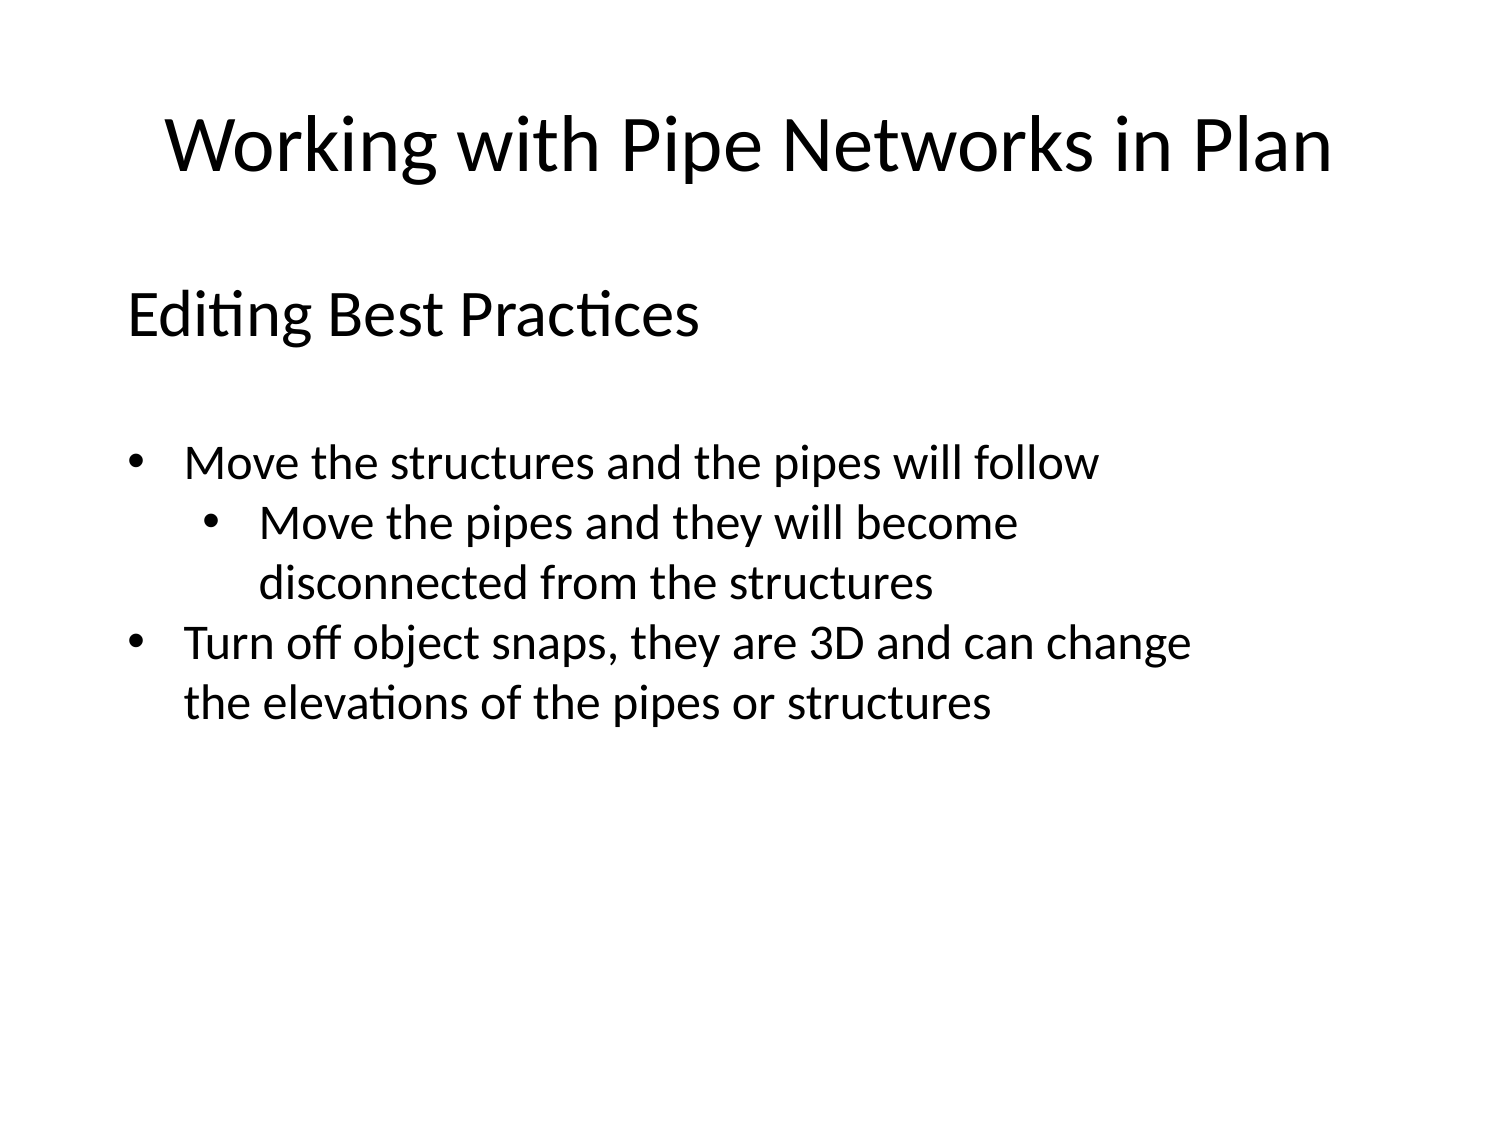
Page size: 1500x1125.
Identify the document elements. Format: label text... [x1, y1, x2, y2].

text_box Editing Best Practices Move the structures and the pipes will follow Move the pipes and they will become disconnected from the structures Turn off object snaps, they are 3D and can change the elevations of the pipes or structures [112, 262, 1250, 897]
title Working with Pipe Networks in Plan [75, 45, 1425, 233]
